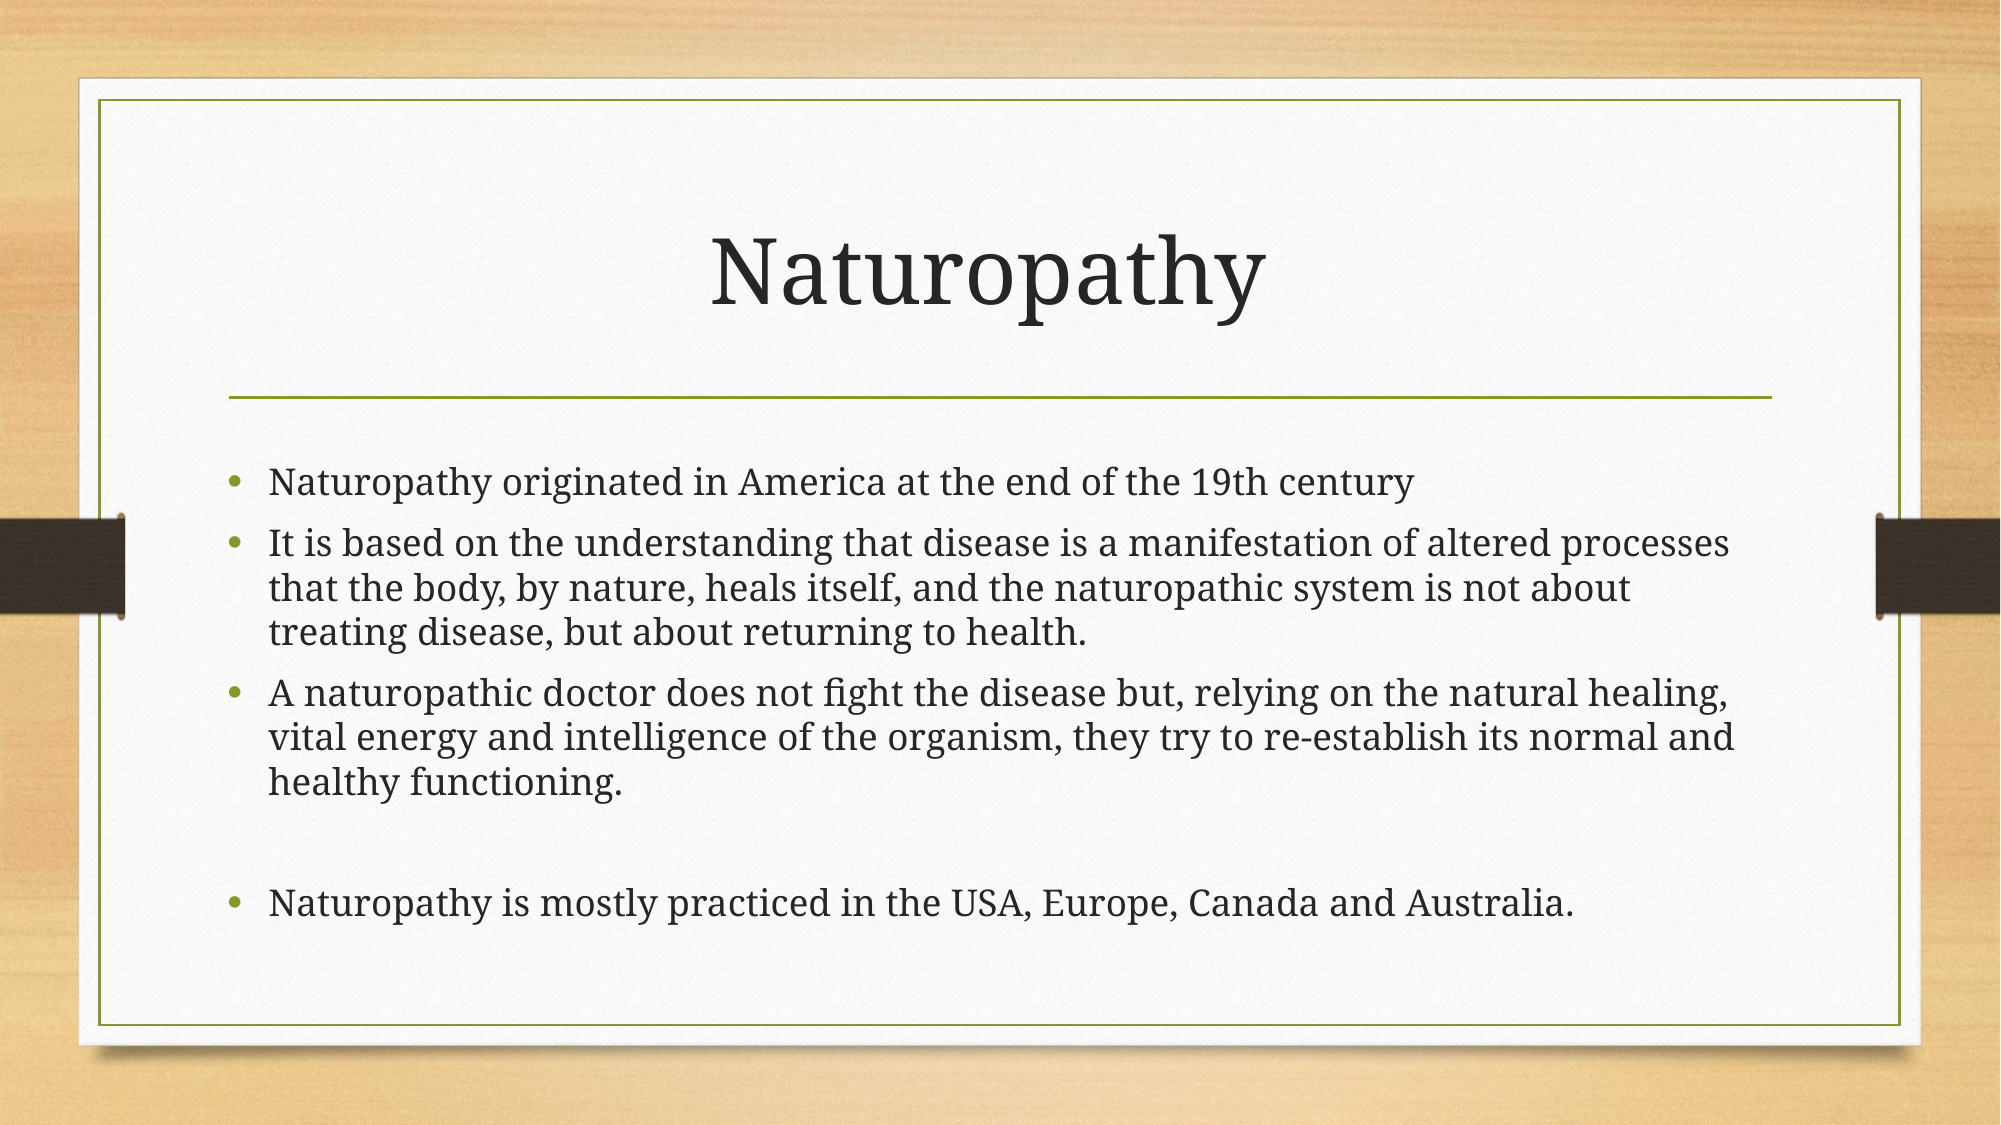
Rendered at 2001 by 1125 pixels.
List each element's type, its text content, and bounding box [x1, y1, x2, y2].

title Naturopathy [212, 161, 1788, 375]
picture [0, 0, 2001, 1125]
list Naturopathy originated in America at the end of the 19th century It is based on the understanding that disease is a manifestation of altered processes that the body, by nature, heals itself, and the naturopathic system is not about treating disease, but about returning to health. A naturopathic doctor does not fight the disease but, relying on the natural healing, vital energy and intelligence of the organism, they try to re-establish its normal and healthy functioning. Naturopathy is mostly practiced in the USA, Europe, Canada and Australia. [212, 390, 1788, 935]
